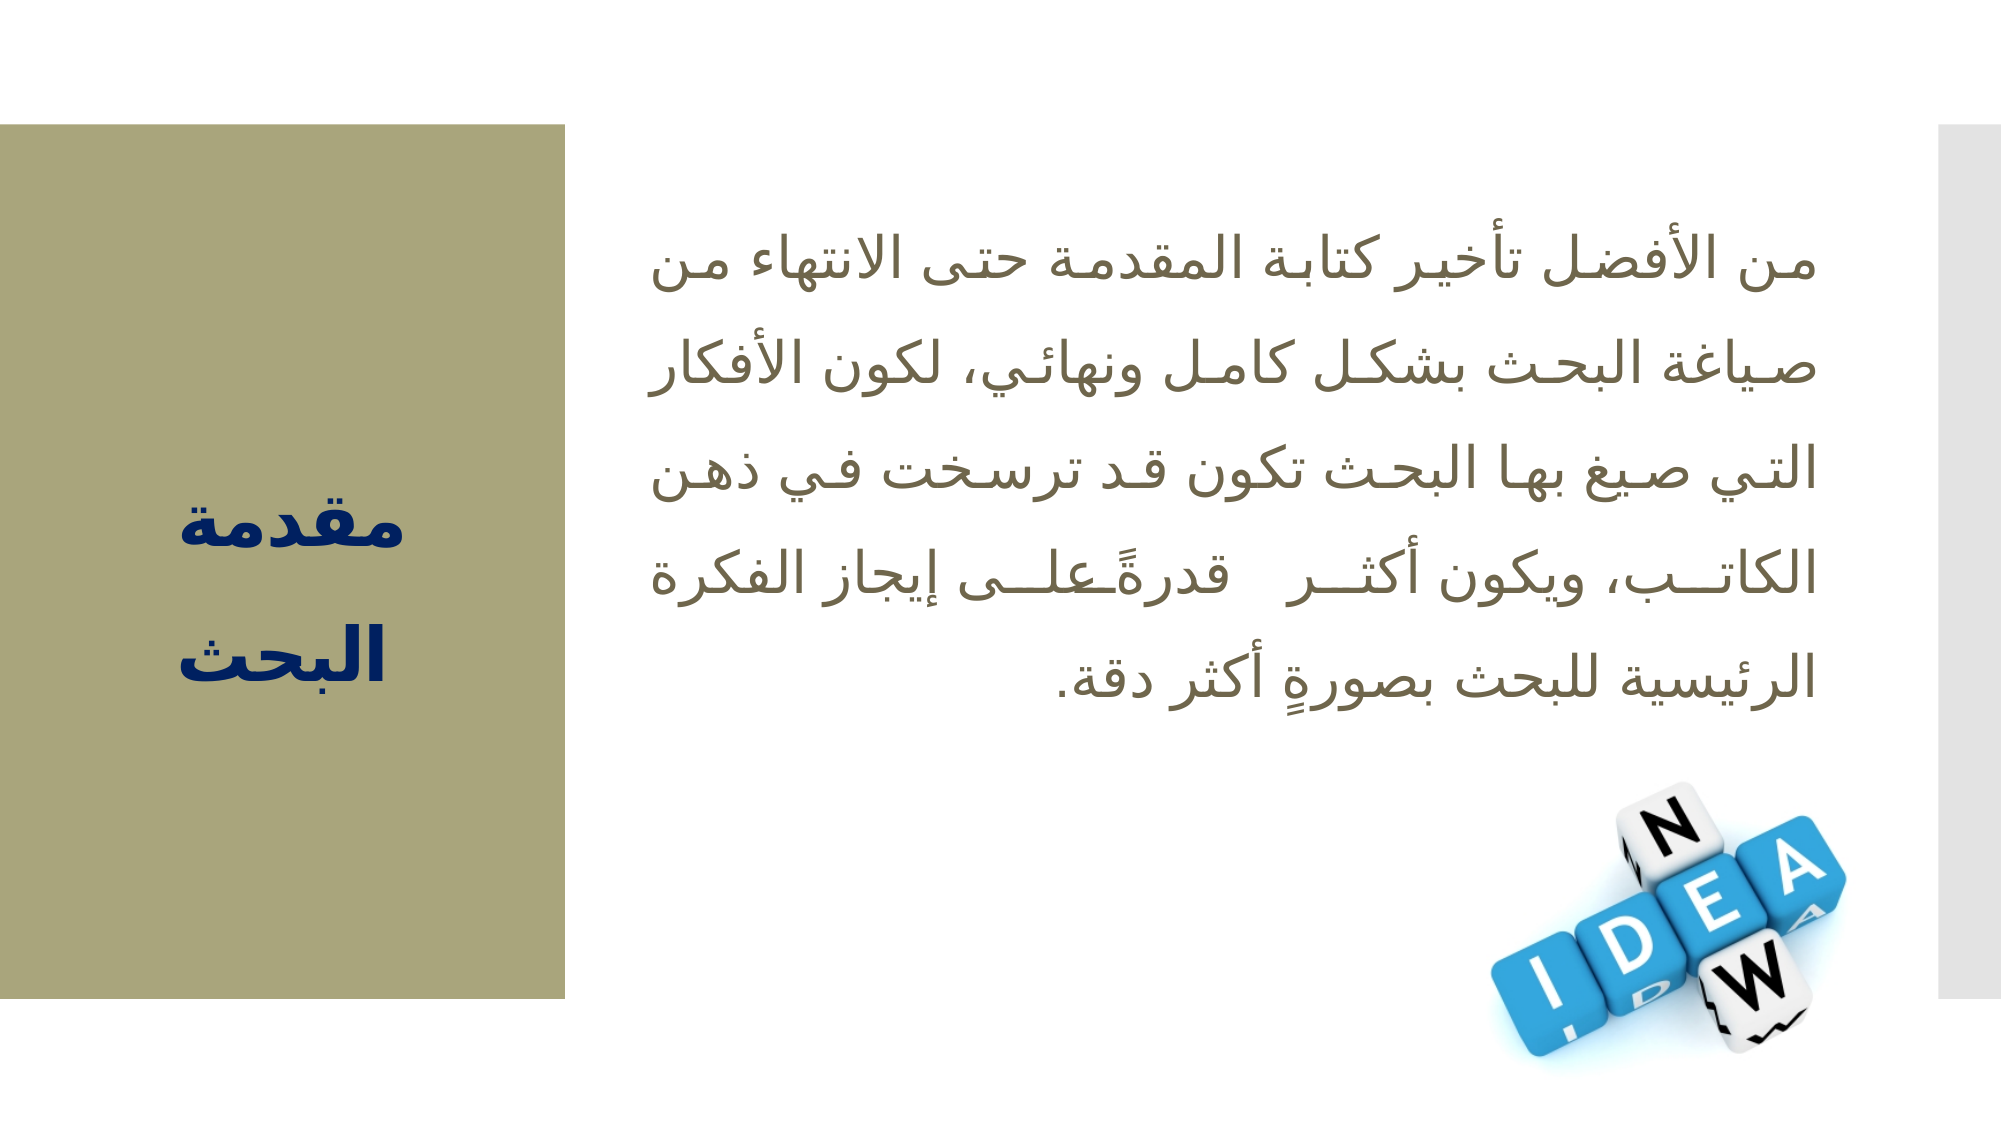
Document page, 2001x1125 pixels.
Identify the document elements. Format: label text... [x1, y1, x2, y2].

list من الأفضل تأخير كتابة المقدمة حتى الانتهاء من صياغة البحث بشكل كامل ونهائي، لكون الأفكار التي صيغ بها البحث تكون قد ترسخت في ذهن الكاتب، ويكون أكثر قدرةً على إيجاز الفكرة الرئيسية للبحث بصورةٍ أكثر دقة. [634, 141, 1835, 748]
title مقدمة البحث [41, 184, 525, 940]
picture [1450, 747, 1911, 1093]
